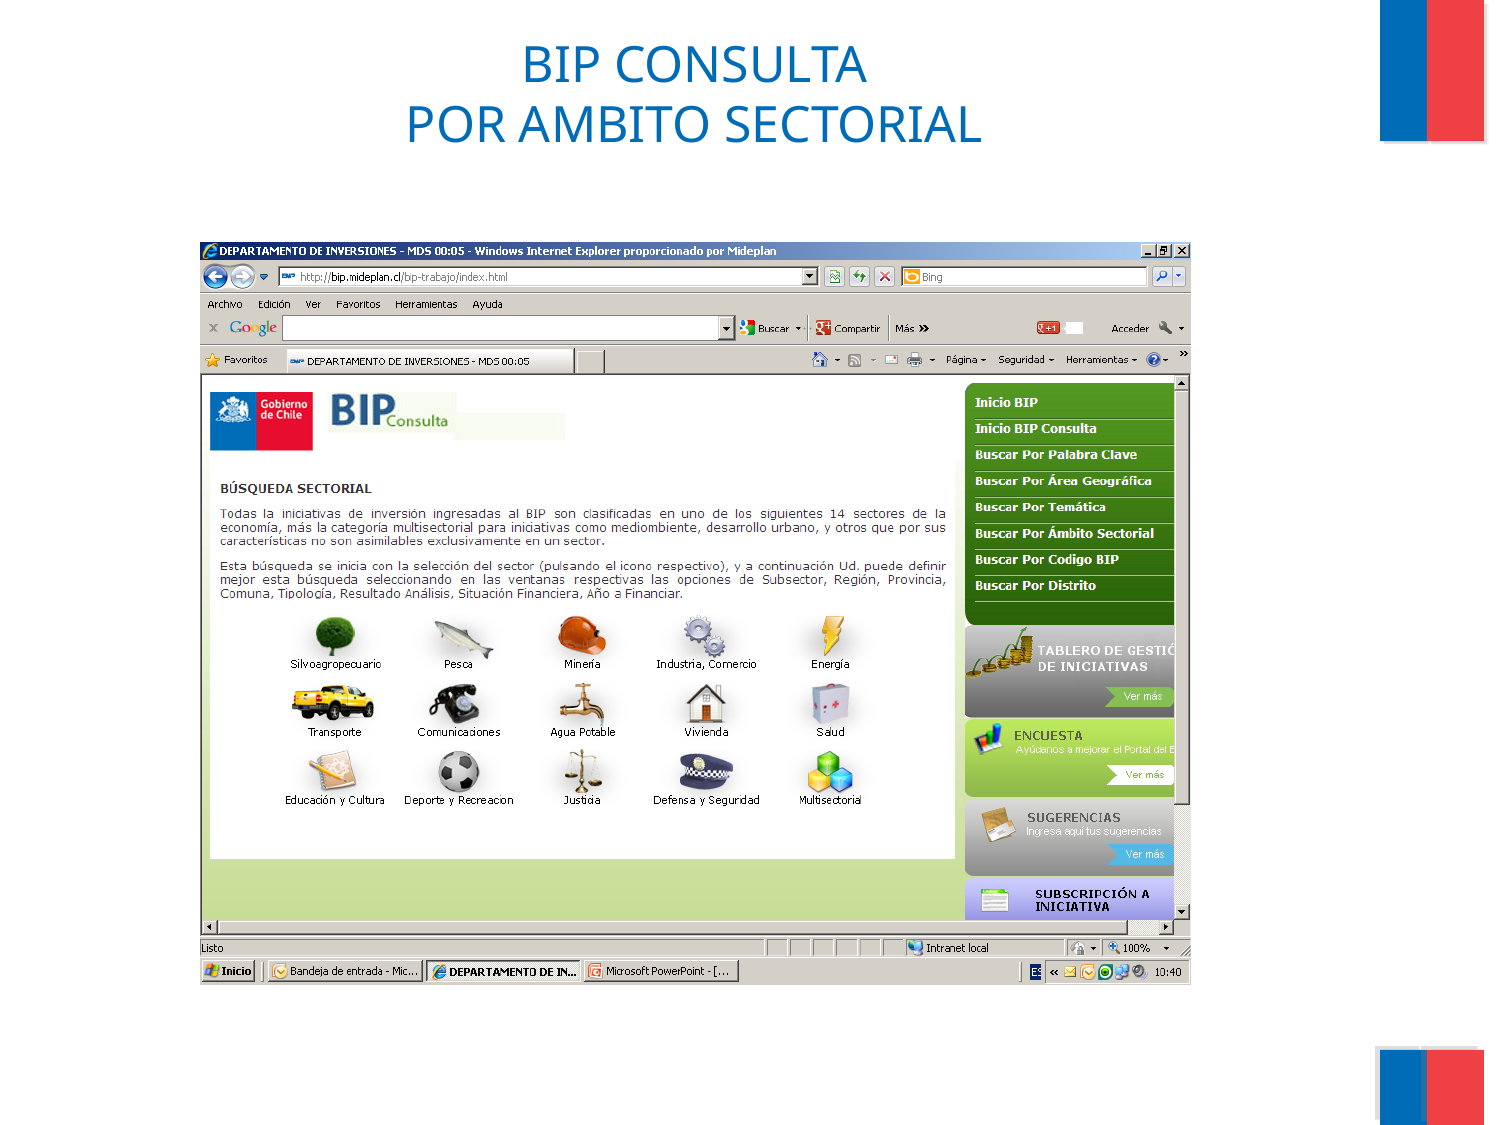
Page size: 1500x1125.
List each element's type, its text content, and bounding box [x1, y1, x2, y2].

title BIP CONSULTA POR AMBITO SECTORIAL [24, 24, 1365, 213]
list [200, 242, 1191, 986]
